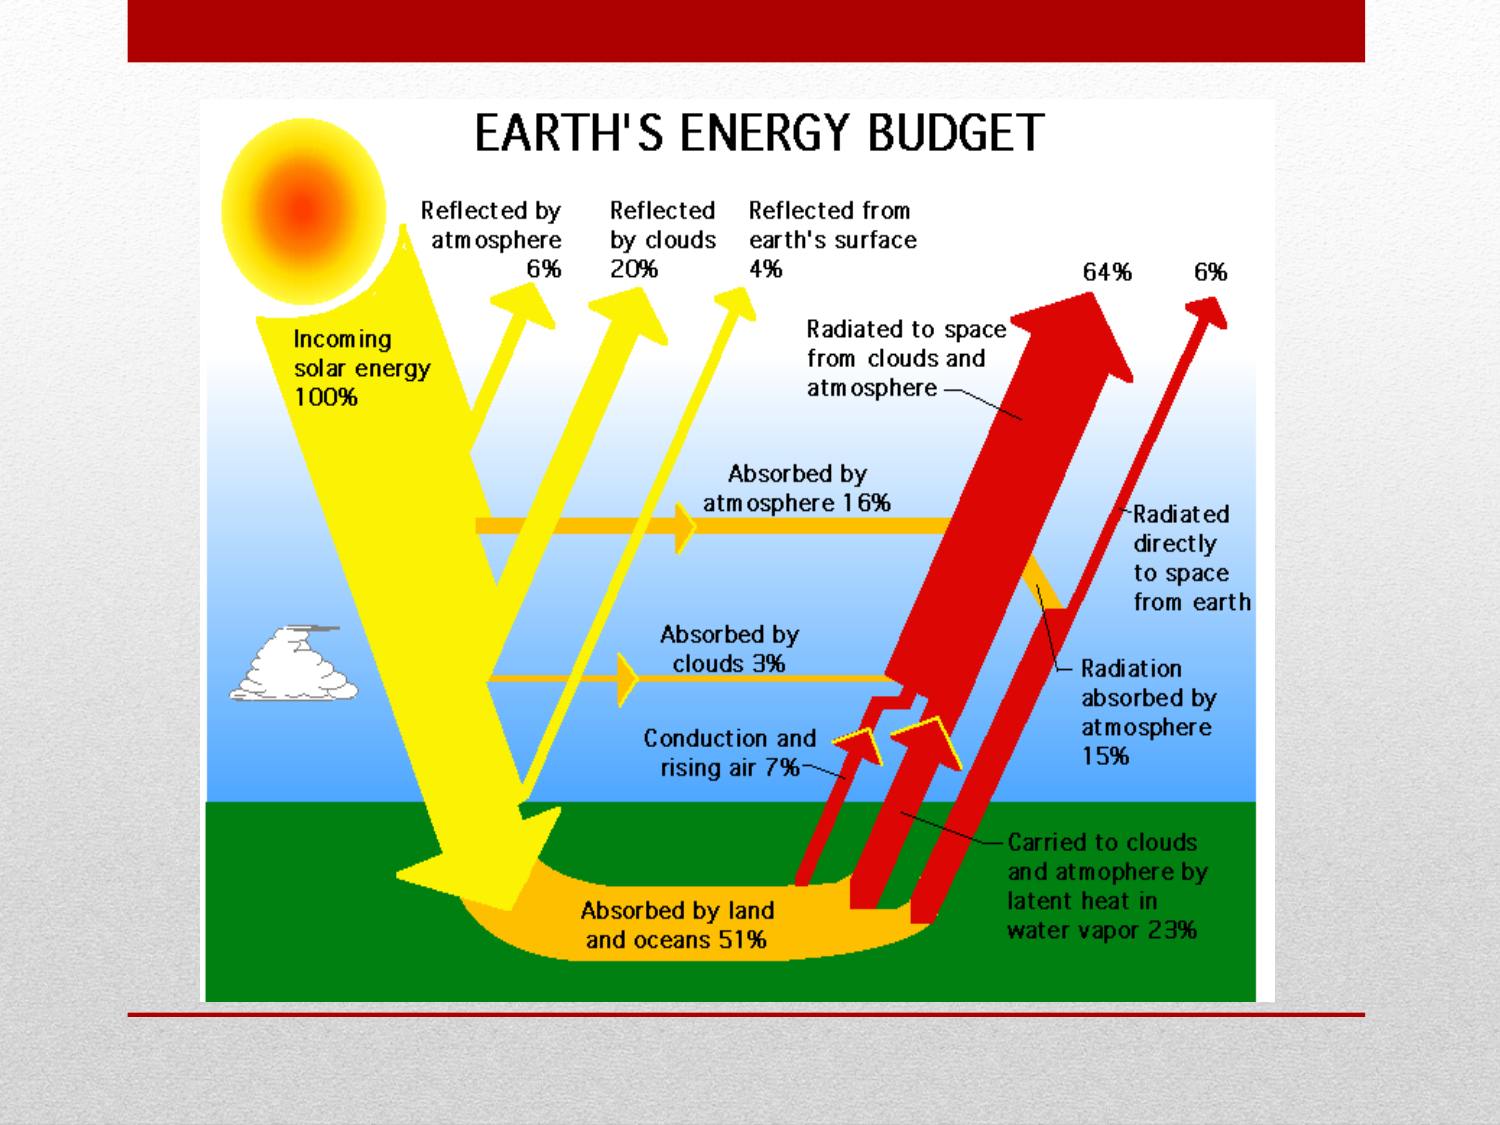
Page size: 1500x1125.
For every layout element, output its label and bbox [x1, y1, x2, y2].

picture [199, 99, 1276, 1003]
